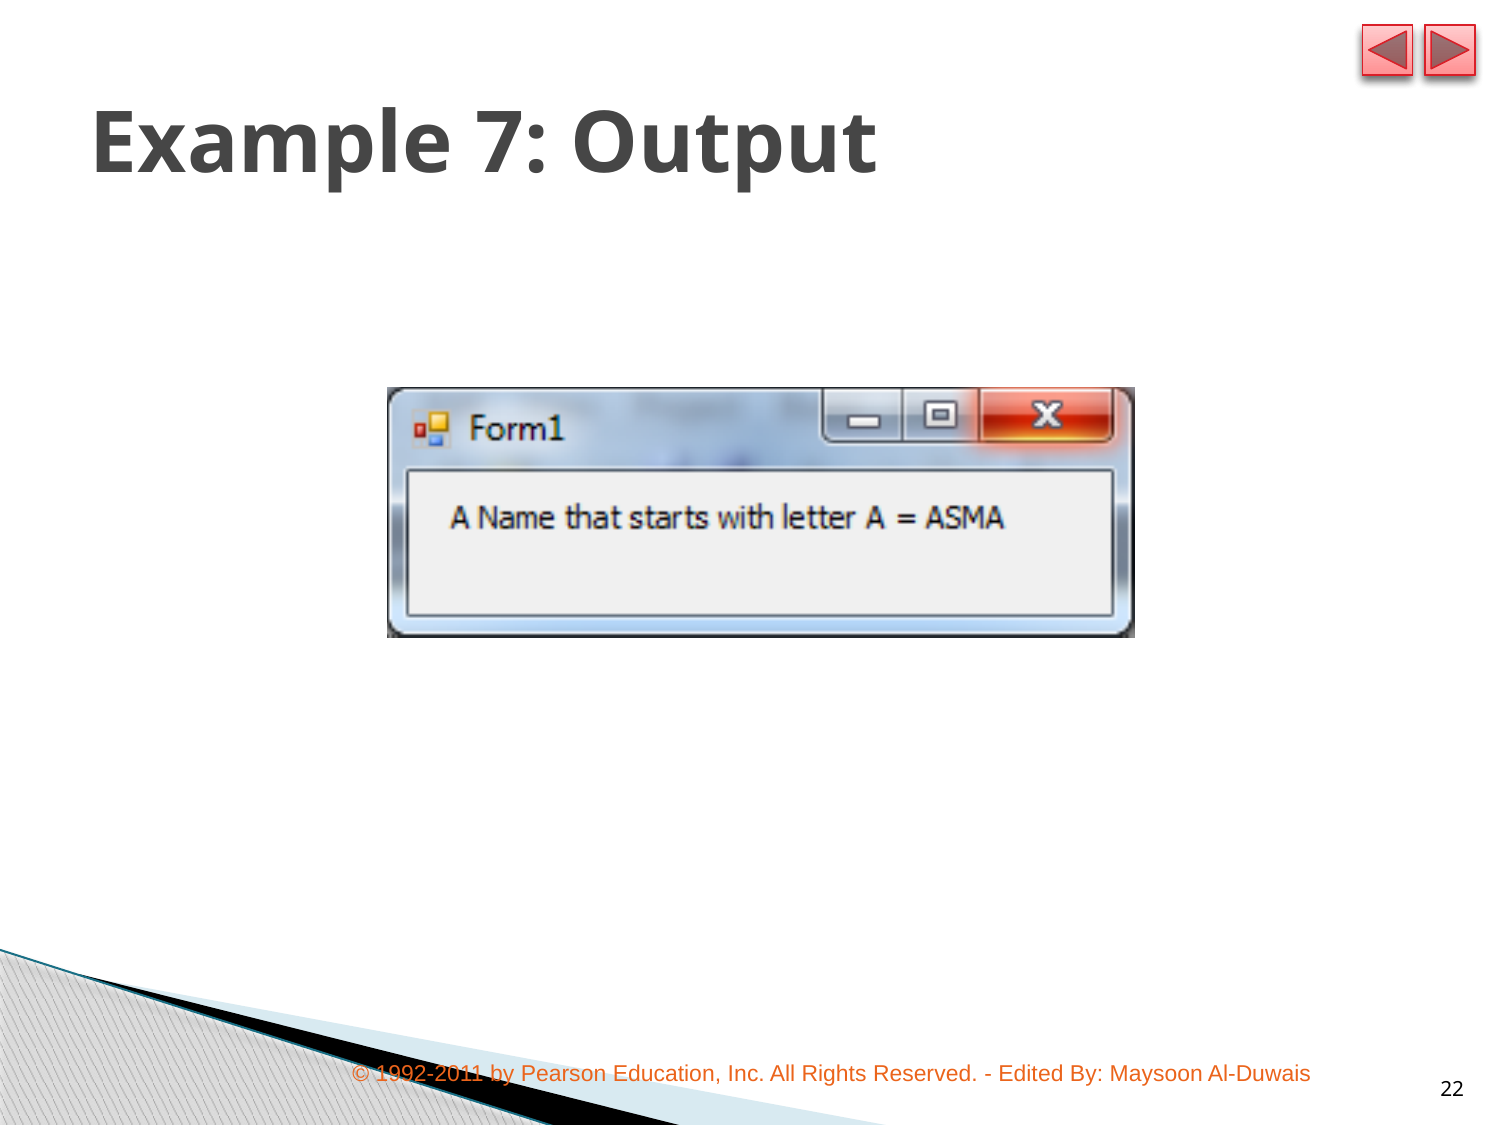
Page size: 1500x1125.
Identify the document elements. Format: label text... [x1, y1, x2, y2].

footer © 1992-2011 by Pearson Education, Inc. All Rights Reserved. - Edited By: Maysoon Al-Duwais [337, 1051, 1413, 1112]
title Example 7: Output [75, 45, 1425, 233]
slide_number 22 [1418, 1051, 1479, 1112]
picture [387, 387, 1135, 638]
